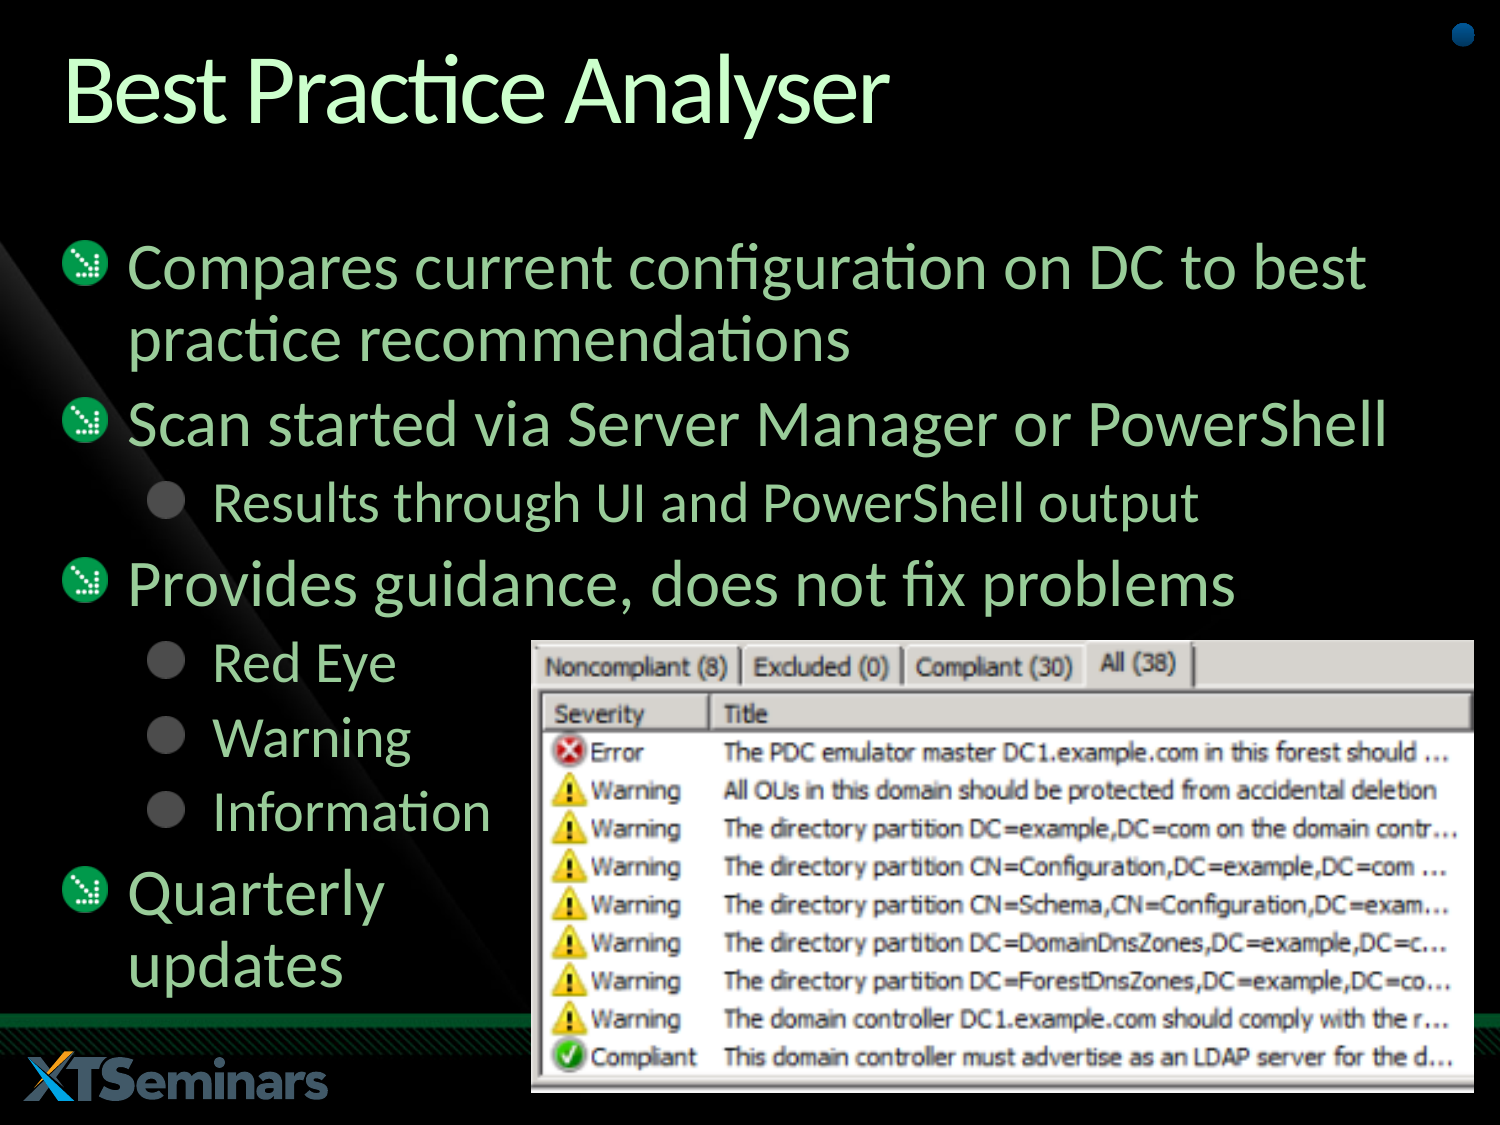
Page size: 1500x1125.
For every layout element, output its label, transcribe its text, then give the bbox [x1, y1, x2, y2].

text_box [1451, 23, 1475, 47]
title Best Practice Analyser [62, 37, 1438, 147]
list Compares current configuration on DC to best practice recommendations Scan started via Server Manager or PowerShell Results through UI and PowerShell output Provides guidance, does not fix problems Red Eye Warning Information Quarterly updates [62, 231, 1438, 595]
picture [0, 0, 1500, 1125]
